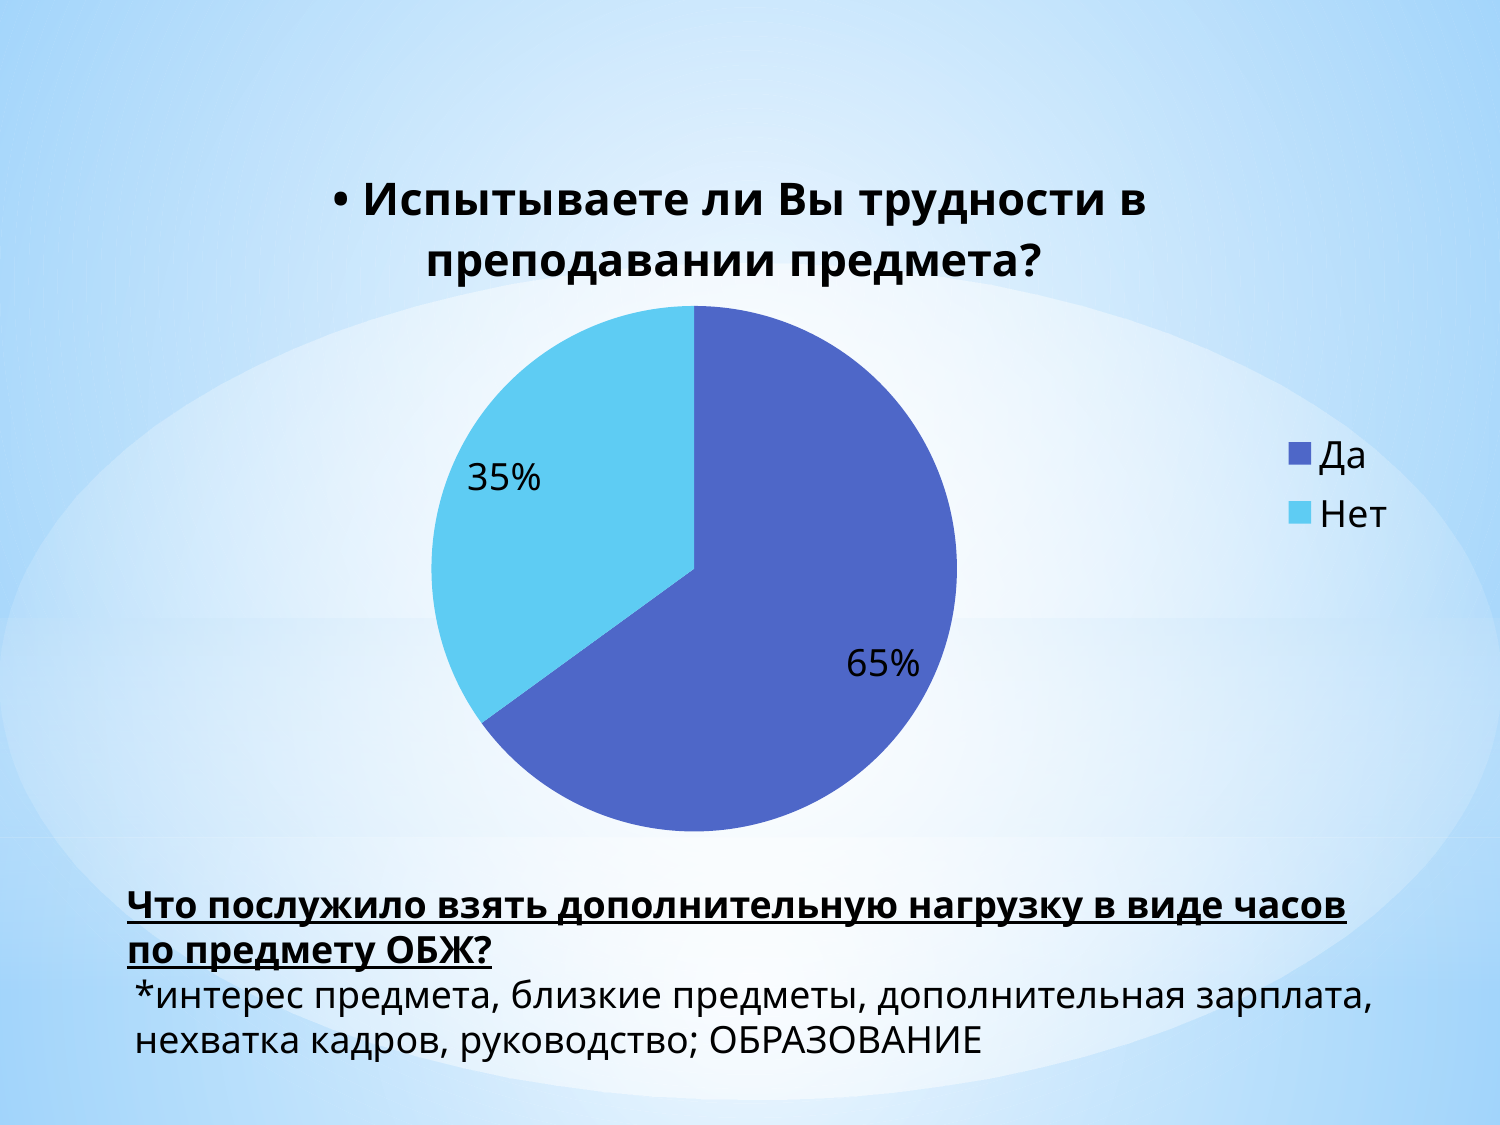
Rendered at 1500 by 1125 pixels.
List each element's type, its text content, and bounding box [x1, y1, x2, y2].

chart [111, 119, 1412, 847]
text_box Что послужило взять дополнительную нагрузку в виде часов по предмету ОБЖ? *интерес предмета, близкие предметы, дополнительная зарплата, нехватка кадров, руководство; ОБРАЗОВАНИЕ [112, 873, 1412, 1069]
